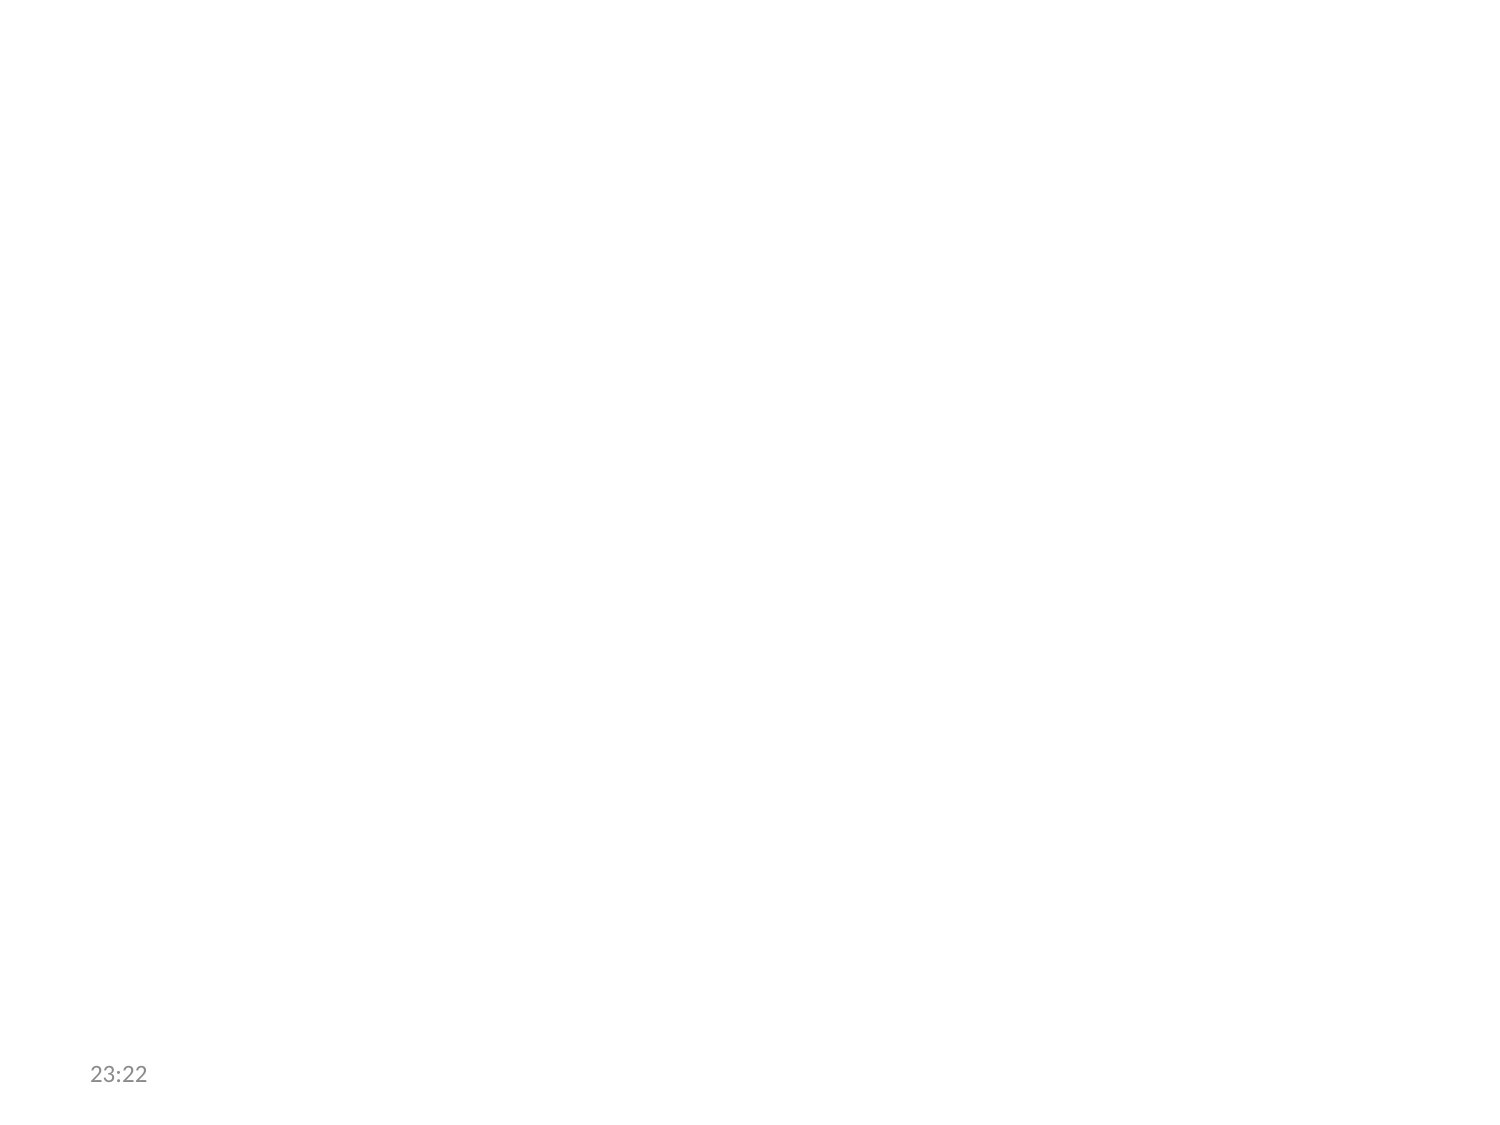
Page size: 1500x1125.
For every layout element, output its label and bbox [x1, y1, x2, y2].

slide_number [75, 1042, 425, 1103]
